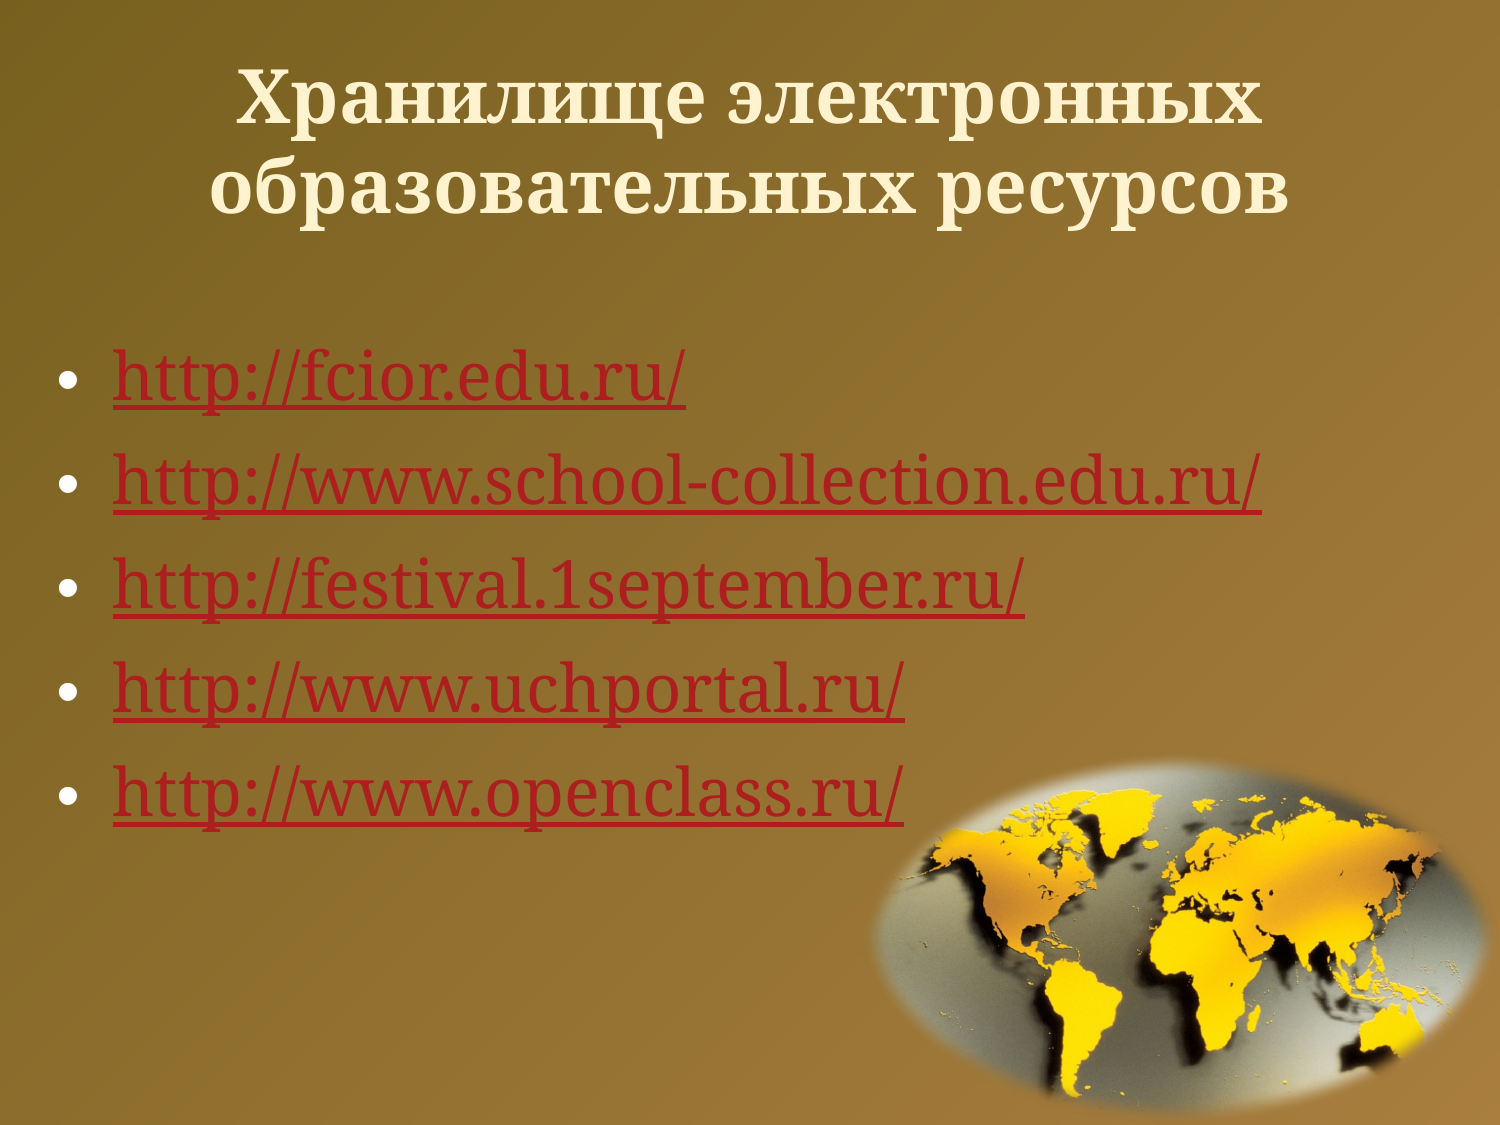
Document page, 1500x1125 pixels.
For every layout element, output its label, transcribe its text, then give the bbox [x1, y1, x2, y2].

list http://fcior.edu.ru/ http://www.school-collection.edu.ru/ http://festival.1september.ru/ http://www.uchportal.ru/ http://www.openclass.ru/ [41, 326, 1392, 1069]
picture [1010, 1069, 1350, 1105]
title Хранилище электронных образовательных ресурсов [75, 45, 1425, 233]
picture [1392, 830, 1478, 1048]
